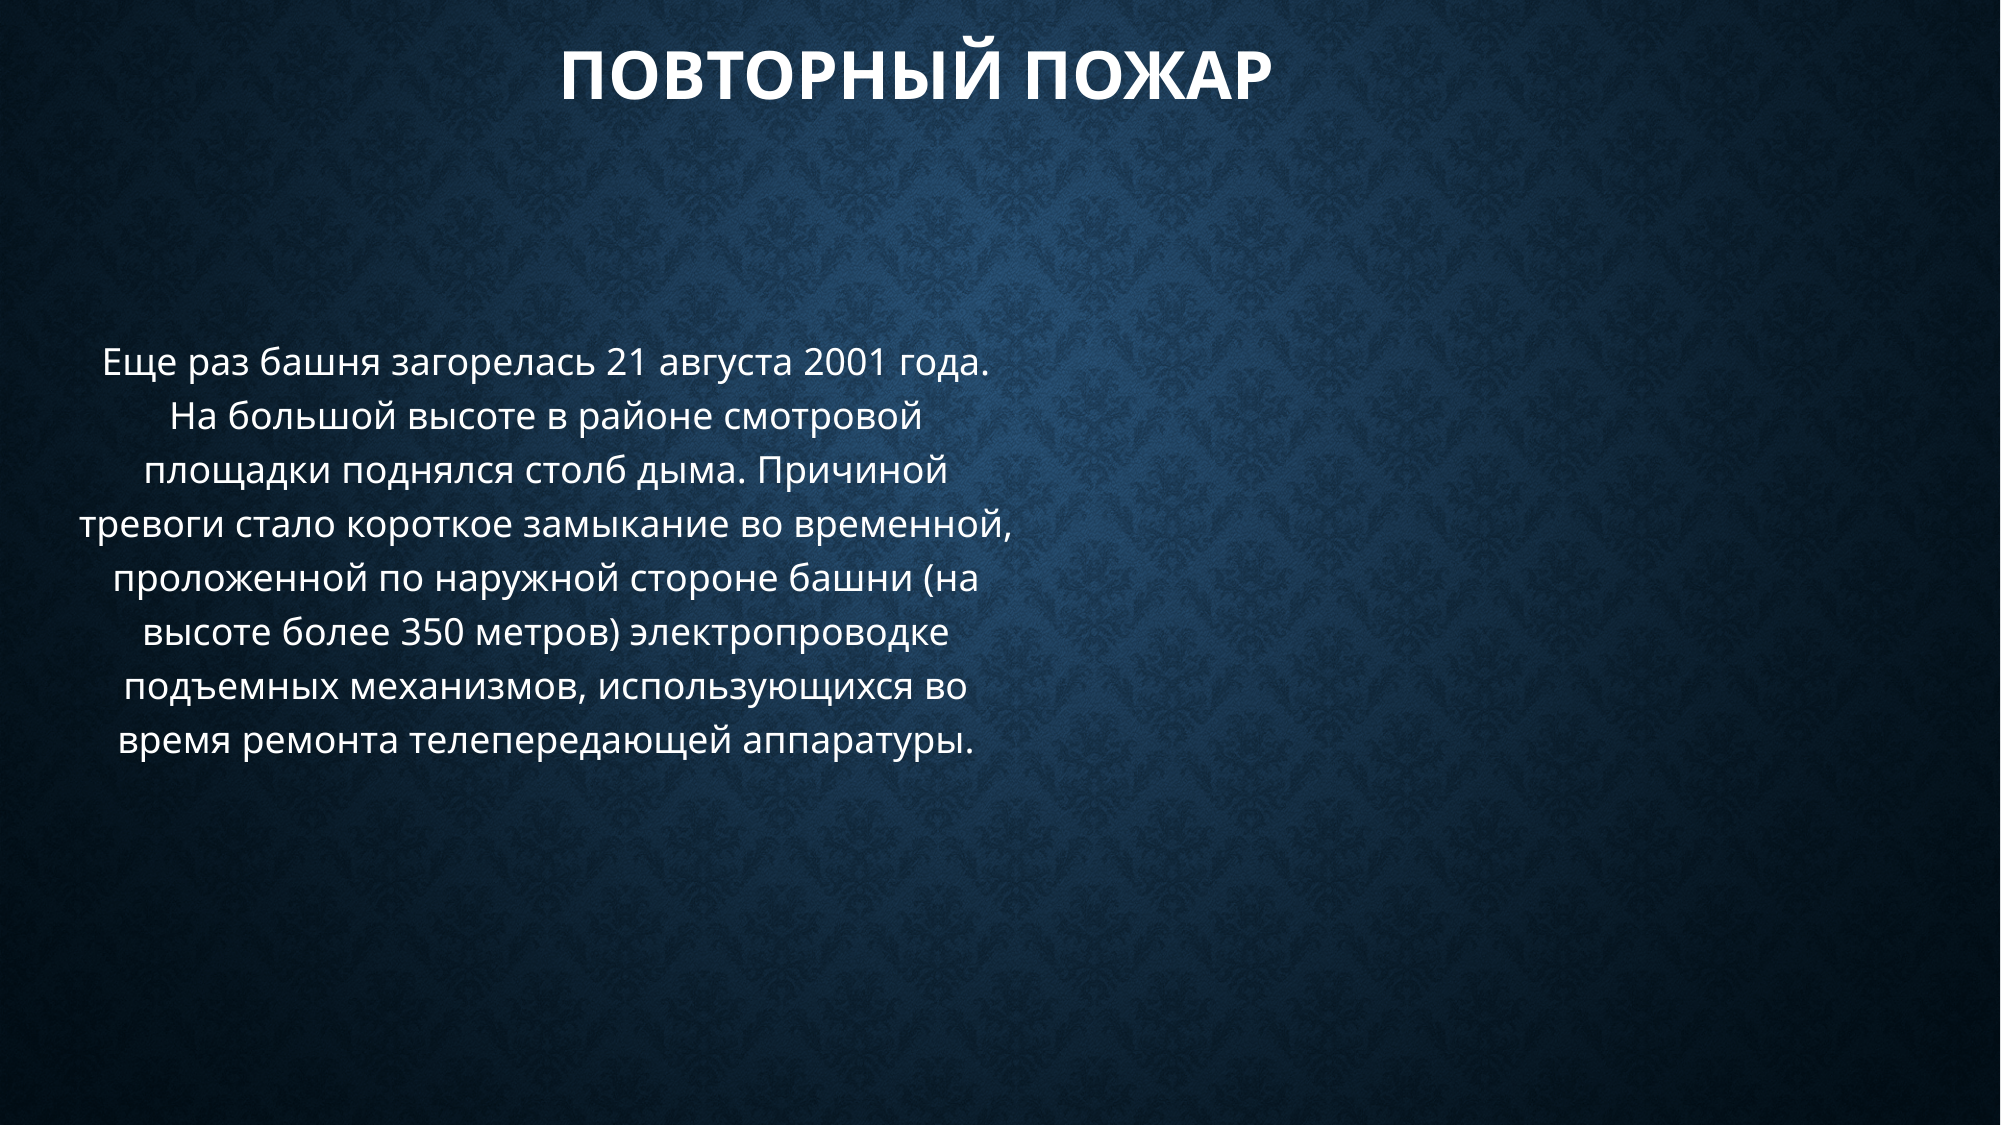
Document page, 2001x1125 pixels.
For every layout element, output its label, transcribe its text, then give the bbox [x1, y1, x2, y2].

title Повторный пожар [430, 27, 1404, 122]
list Еще раз башня загорелась 21 августа 2001 года. На большой высоте в районе смотровой площадки поднялся столб дыма. Причиной тревоги стало короткое замыкание во временной, проложенной по наружной стороне башни (на высоте более 350 метров) электропроводке подъемных механизмов, использующихся во время ремонта телепередающей аппаратуры. [59, 321, 1034, 801]
